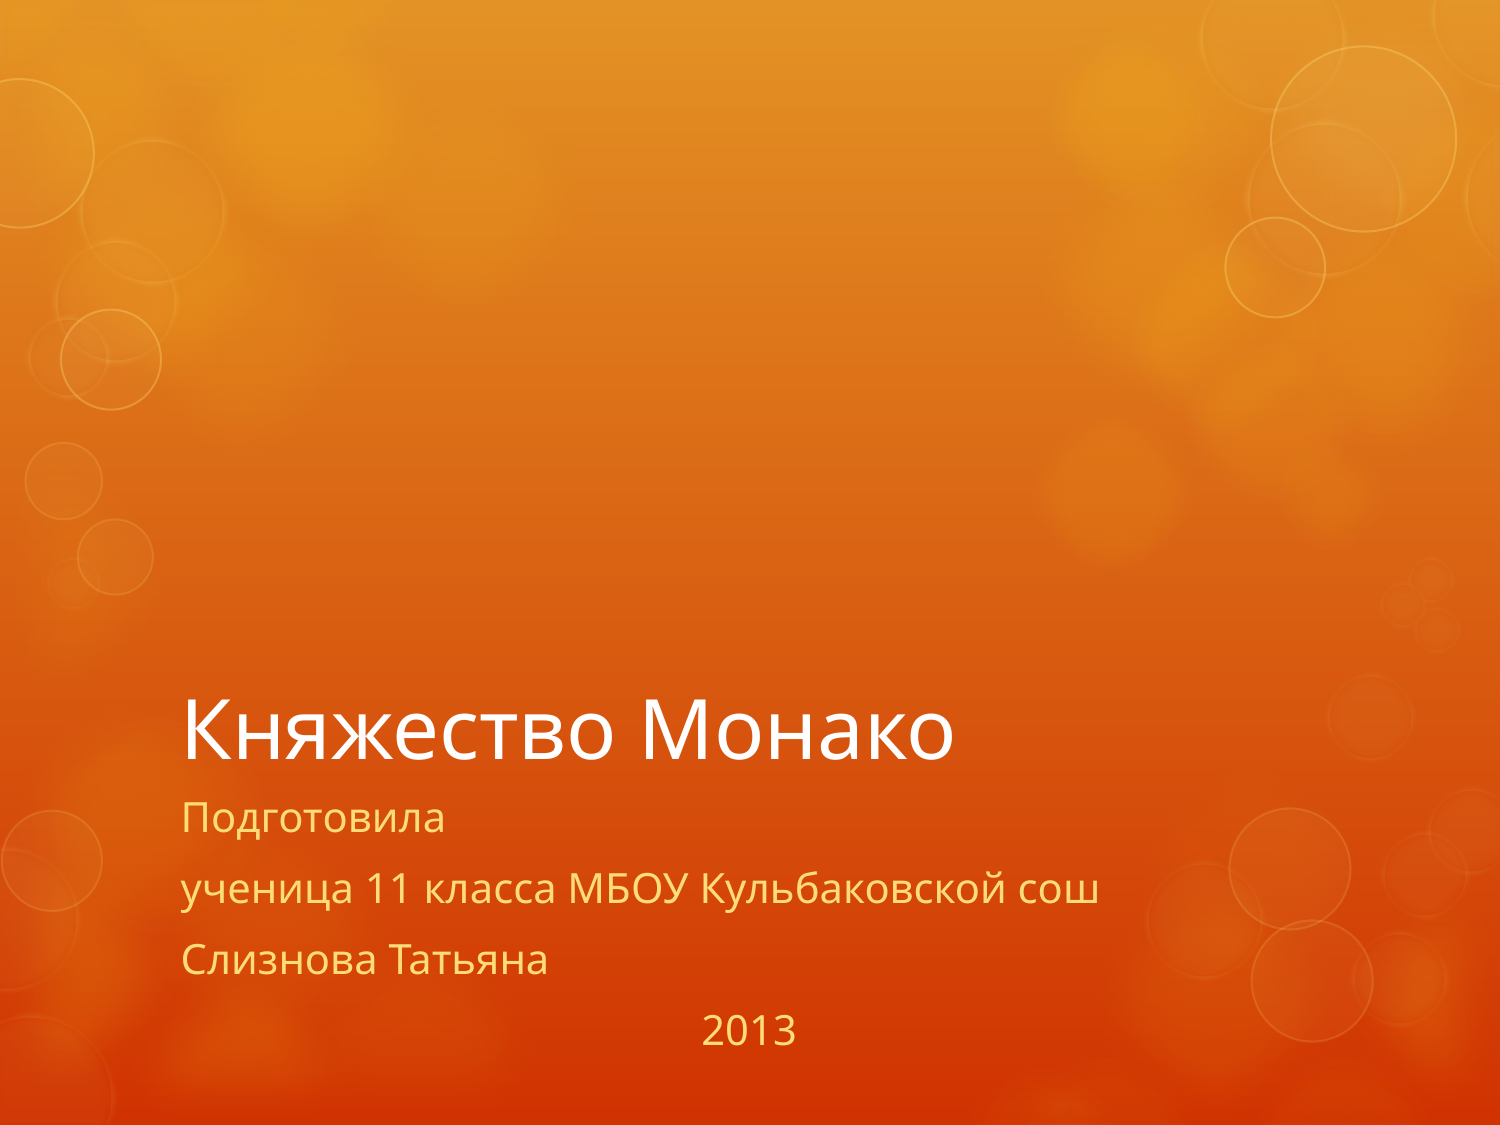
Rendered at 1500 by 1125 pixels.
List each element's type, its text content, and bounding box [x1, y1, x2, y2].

subtitle Подготовила ученица 11 класса МБОУ Кульбаковской сош Слизнова Татьяна 2013 [165, 783, 1334, 1071]
title Княжество Монако [165, 542, 1334, 783]
